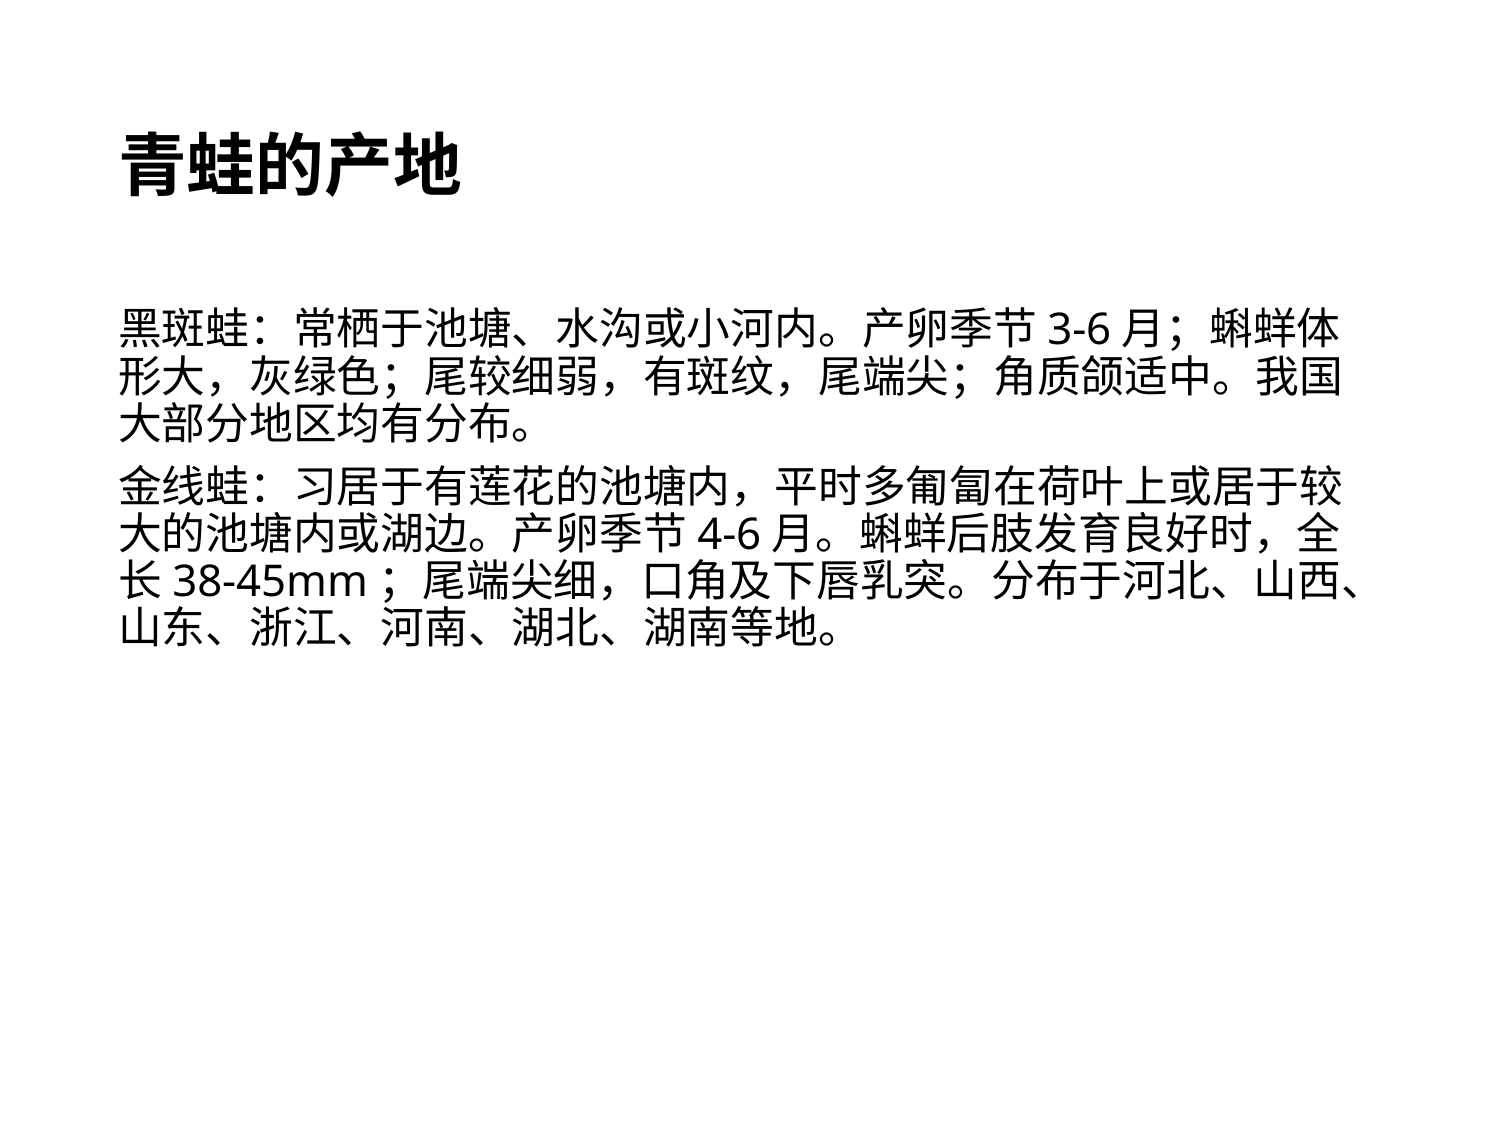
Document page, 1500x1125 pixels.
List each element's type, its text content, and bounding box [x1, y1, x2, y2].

list 黑斑蛙：常栖于池塘、水沟或小河内。产卵季节3-6月；蝌蛘体形大，灰绿色；尾较细弱，有斑纹，尾端尖；角质颌适中。我国大部分地区均有分布。 金线蛙：习居于有莲花的池塘内，平时多匍匐在荷叶上或居于较大的池塘内或湖边。产卵季节4-6月。蝌蛘后肢发育良好时，全长38-45mm；尾端尖细，口角及下唇乳突。分布于河北、山西、山东、浙江、河南、湖北、湖南等地。 [103, 299, 1397, 1014]
title 青蛙的产地 [103, 59, 1397, 278]
